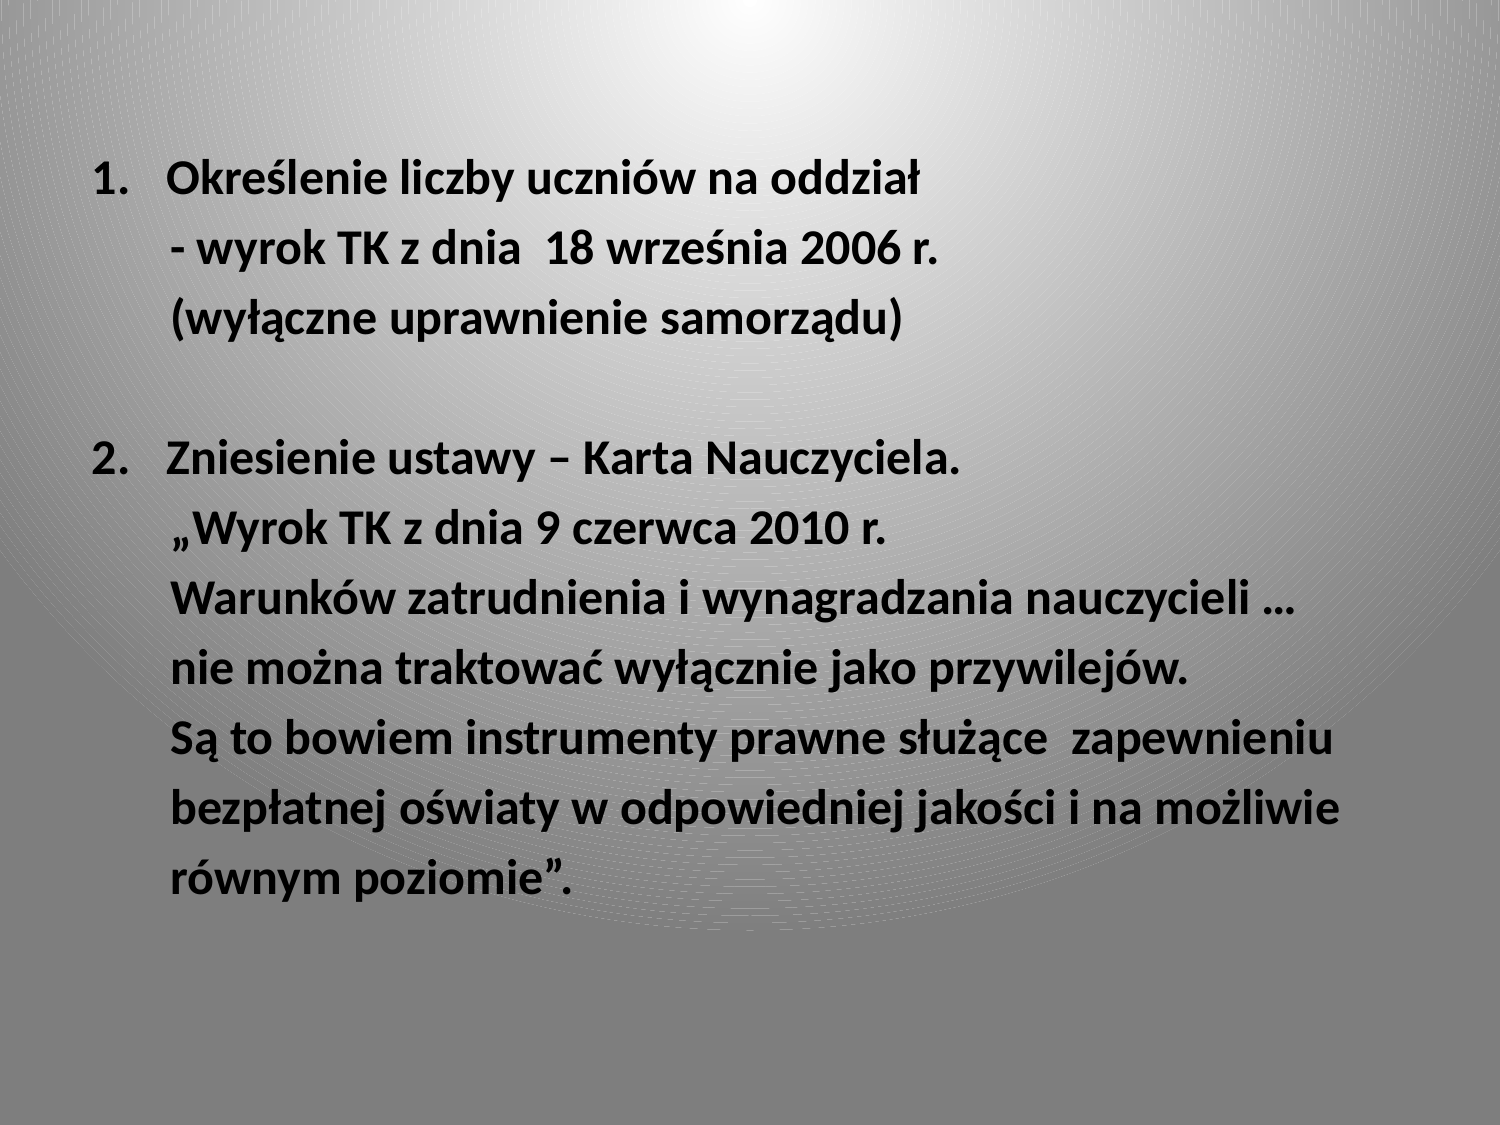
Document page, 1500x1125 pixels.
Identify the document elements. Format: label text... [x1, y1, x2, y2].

list Określenie liczby uczniów na oddział - wyrok TK z dnia 18 września 2006 r. (wyłączne uprawnienie samorządu) Zniesienie ustawy – Karta Nauczyciela. „Wyrok TK z dnia 9 czerwca 2010 r. Warunków zatrudnienia i wynagradzania nauczycieli … nie można traktować wyłącznie jako przywilejów. Są to bowiem instrumenty prawne służące zapewnieniu bezpłatnej oświaty w odpowiedniej jakości i na możliwie równym poziomie”. [76, 137, 1427, 1035]
